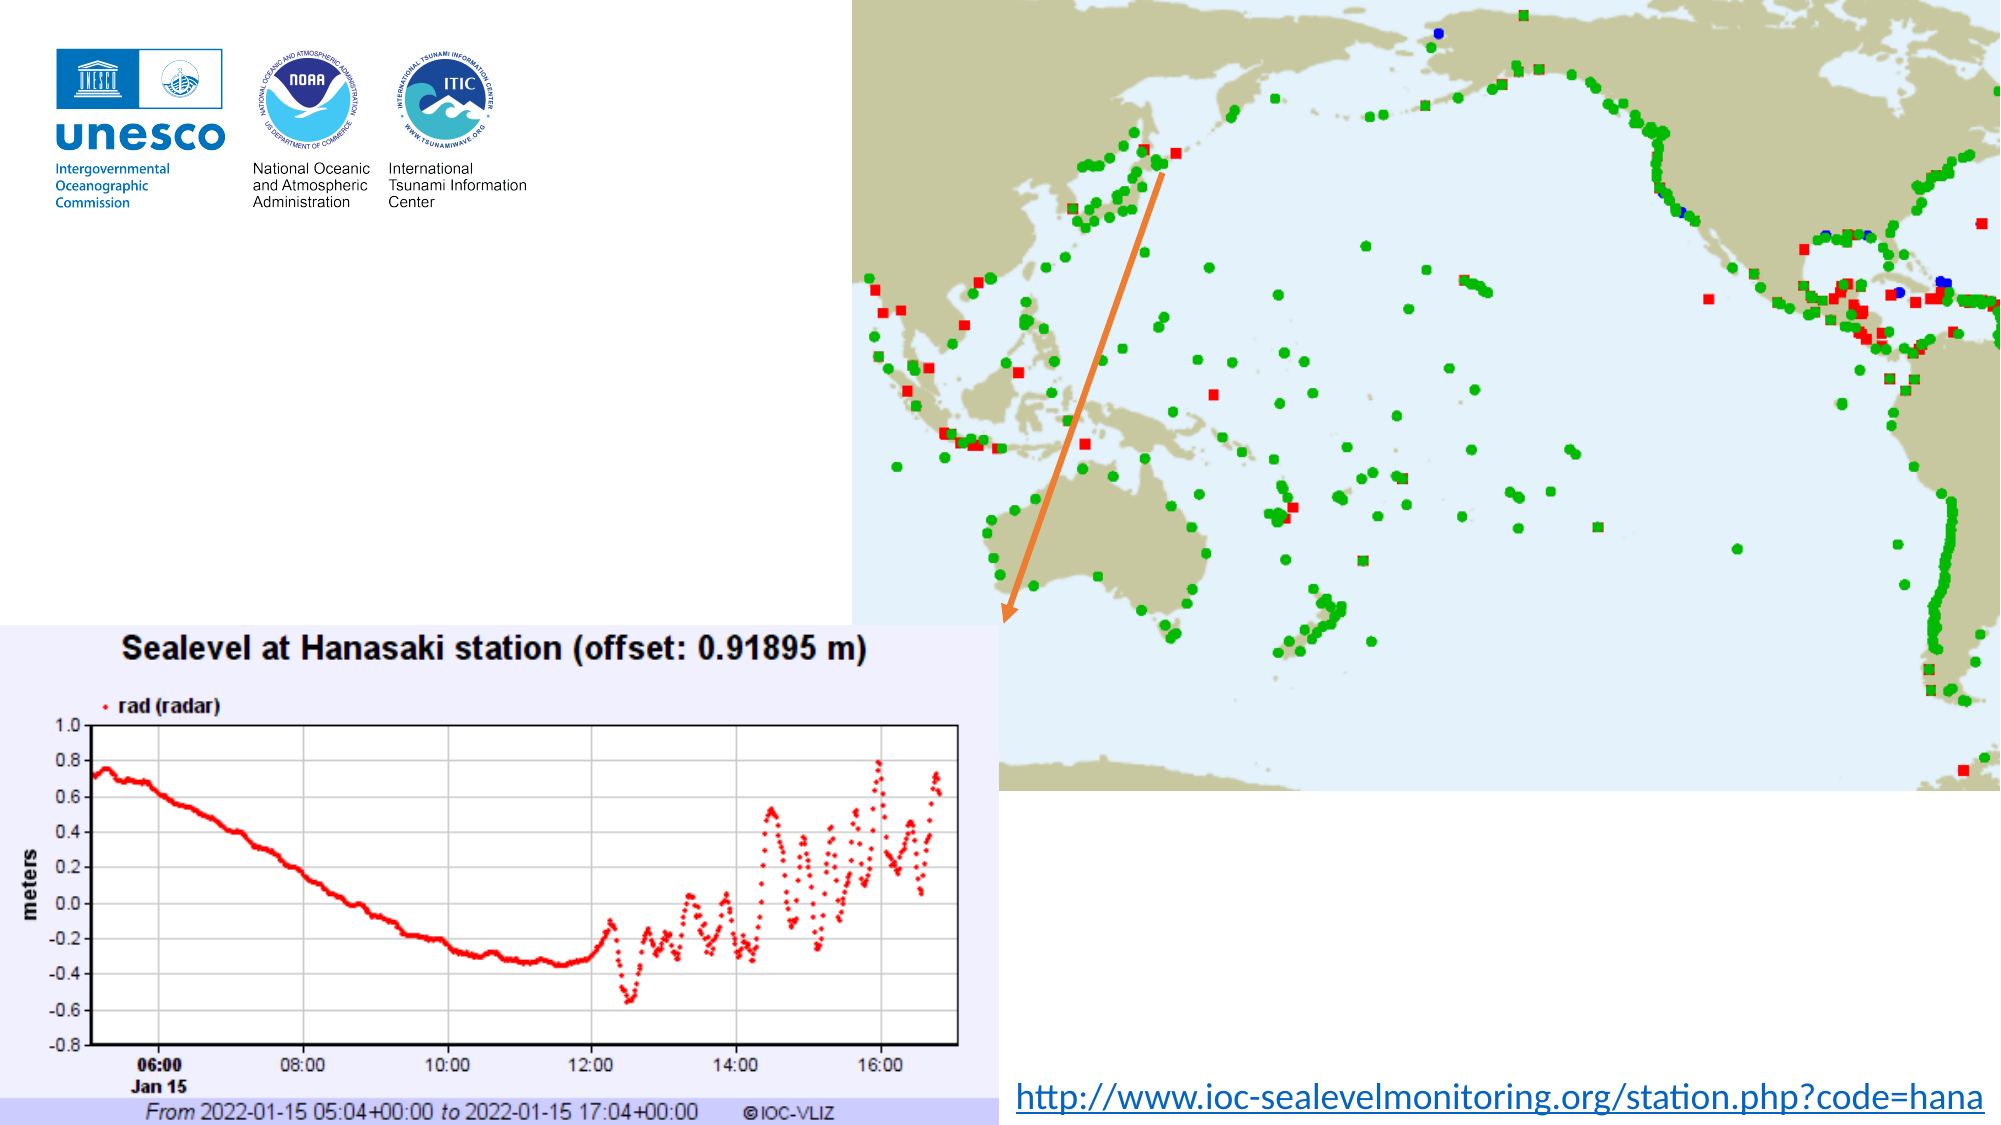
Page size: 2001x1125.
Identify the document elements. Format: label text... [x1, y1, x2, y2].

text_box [1003, 172, 1163, 624]
text_box http://www.ioc-sealevelmonitoring.org/station.php?code=hana [999, 1064, 2000, 1125]
picture [43, 35, 527, 221]
picture [0, 0, 2000, 1125]
